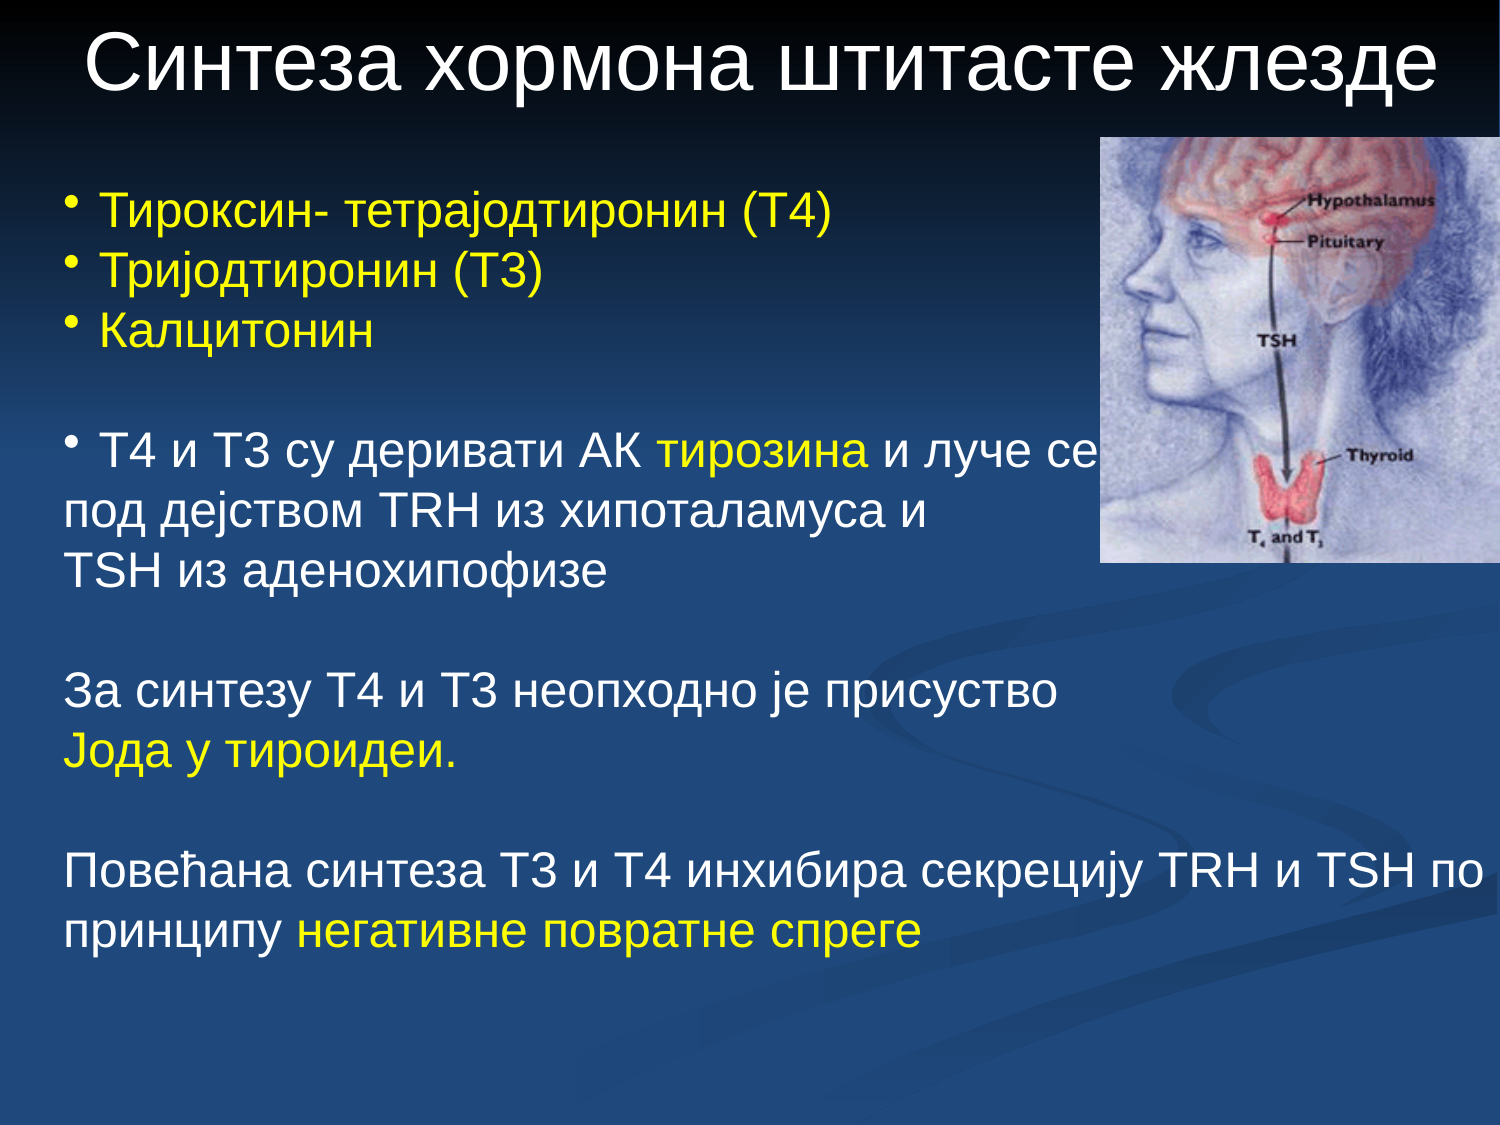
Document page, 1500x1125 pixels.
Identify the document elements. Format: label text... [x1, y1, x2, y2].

text_box Синтеза хормона штитасте жлезде [68, 0, 1456, 115]
picture [1099, 137, 1500, 563]
text_box Тироксин- тетрајодтиронин (Т4) Тријодтиронин (Т3) Калцитонин Т4 и Т3 су деривати АК тирозина и луче се под дејством TRH из хипоталамуса и TSH из аденохипофизе За синтезу Т4 и Т3 неопходно је присуство Јода у тироидеи. Повећана синтеза Т3 и Т4 инхибира секрецију TRH и TSH по принципу негативне повратне спреге [48, 170, 1500, 965]
